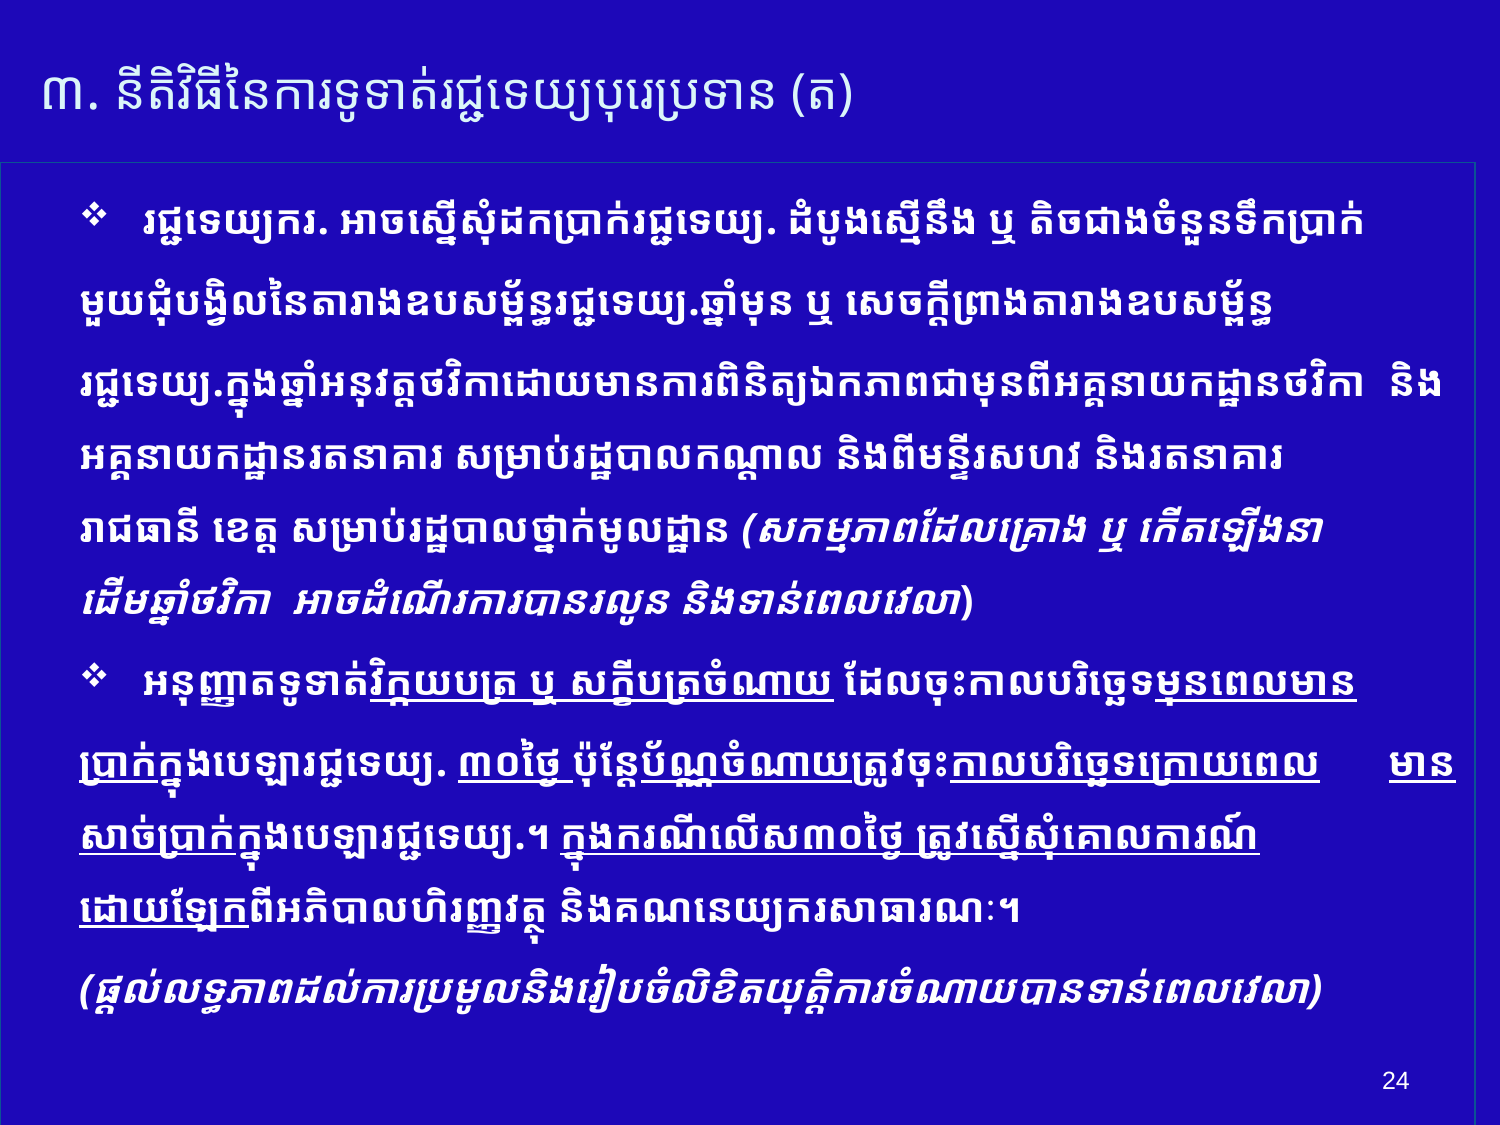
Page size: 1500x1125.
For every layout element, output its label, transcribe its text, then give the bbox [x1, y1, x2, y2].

slide_number 24 [1299, 1042, 1425, 1103]
title ៣. នីតិវិធី​នៃការទូទាត់​រជ្ជទេយ្យ​បុរេប្រទាន​ (ត) [24, 19, 1413, 128]
list ​​​រជ្ជទេយ្យករ. អាចស្នើសុំដកប្រាក់​រជ្ជទេយ្យ. ដំបូង​ស្មើនឹង​ ឬ តិចជាង​ចំនួនទឹកប្រាក់​ មួយជុំបង្វិល​នៃតារាងឧបសម្ព័ន្ធ​រជ្ជទេយ្យ.ឆ្នាំមុន ឬ ​សេចក្តីព្រាង​តារាងឧបសម្ព័ន្ធ រជ្ជទេយ្យ.ក្នុងឆ្នាំអនុវត្ត​ថវិកា​ដោយមានការ​ពិនិត្យ​ឯកភាពជាមុនពីអគ្គនាយកដ្ឋាន​ថវិកា និង​អគ្គនាយកដ្ឋានរតនាគារ​ សម្រាប់រដ្ឋបាលកណ្តាល និង​ពីមន្ទីរសហវ និង​រតនាគារ រាជធានី ខេត្ត​ សម្រាប់រដ្ឋបាល​ថ្នាក់មូលដ្ឋាន​ (សកម្មភាពដែលគ្រោង ឬ កើតឡើងនា ដើមឆ្នាំថវិកា​ អាច​ដំណើរការ​បាន​រលូន និង​ទាន់ពេលវេលា) អនុញ្ញាតទូទាត់វិក្កយបត្រ ឬ សក្ខីបត្រ​ចំណាយ​ ដែលចុះកាលបរិច្ឆេទ​មុនពេលមាន​​ ប្រាក់​ក្នុងបេឡារជ្ជទេយ្យ. ៣០ថ្ងៃ ប៉ុន្តែប័ណ្ណចំណាយ​ត្រូវចុះកាលបរិច្ឆេទ​​​​​ក្រោយពេល មាន​សាច់ប្រាក់ក្នុងបេឡារជ្ជទេយ្យ.។ ក្នុងករណីលើស​៣០ថ្ងៃ ត្រូវ​ស្នើសុំគោលការណ៍ ដោយឡែកពីអភិបាលហិរញ្ញវត្ថុ និង​គណនេយ្យករសាធារណៈ​។ (ផ្តល់លទ្ធភាពដល់ការប្រមូលនិង​រៀបចំ​លិខិតយុត្តិការចំណាយបានទាន់ពេលវេលា​) [0, 162, 1476, 1125]
